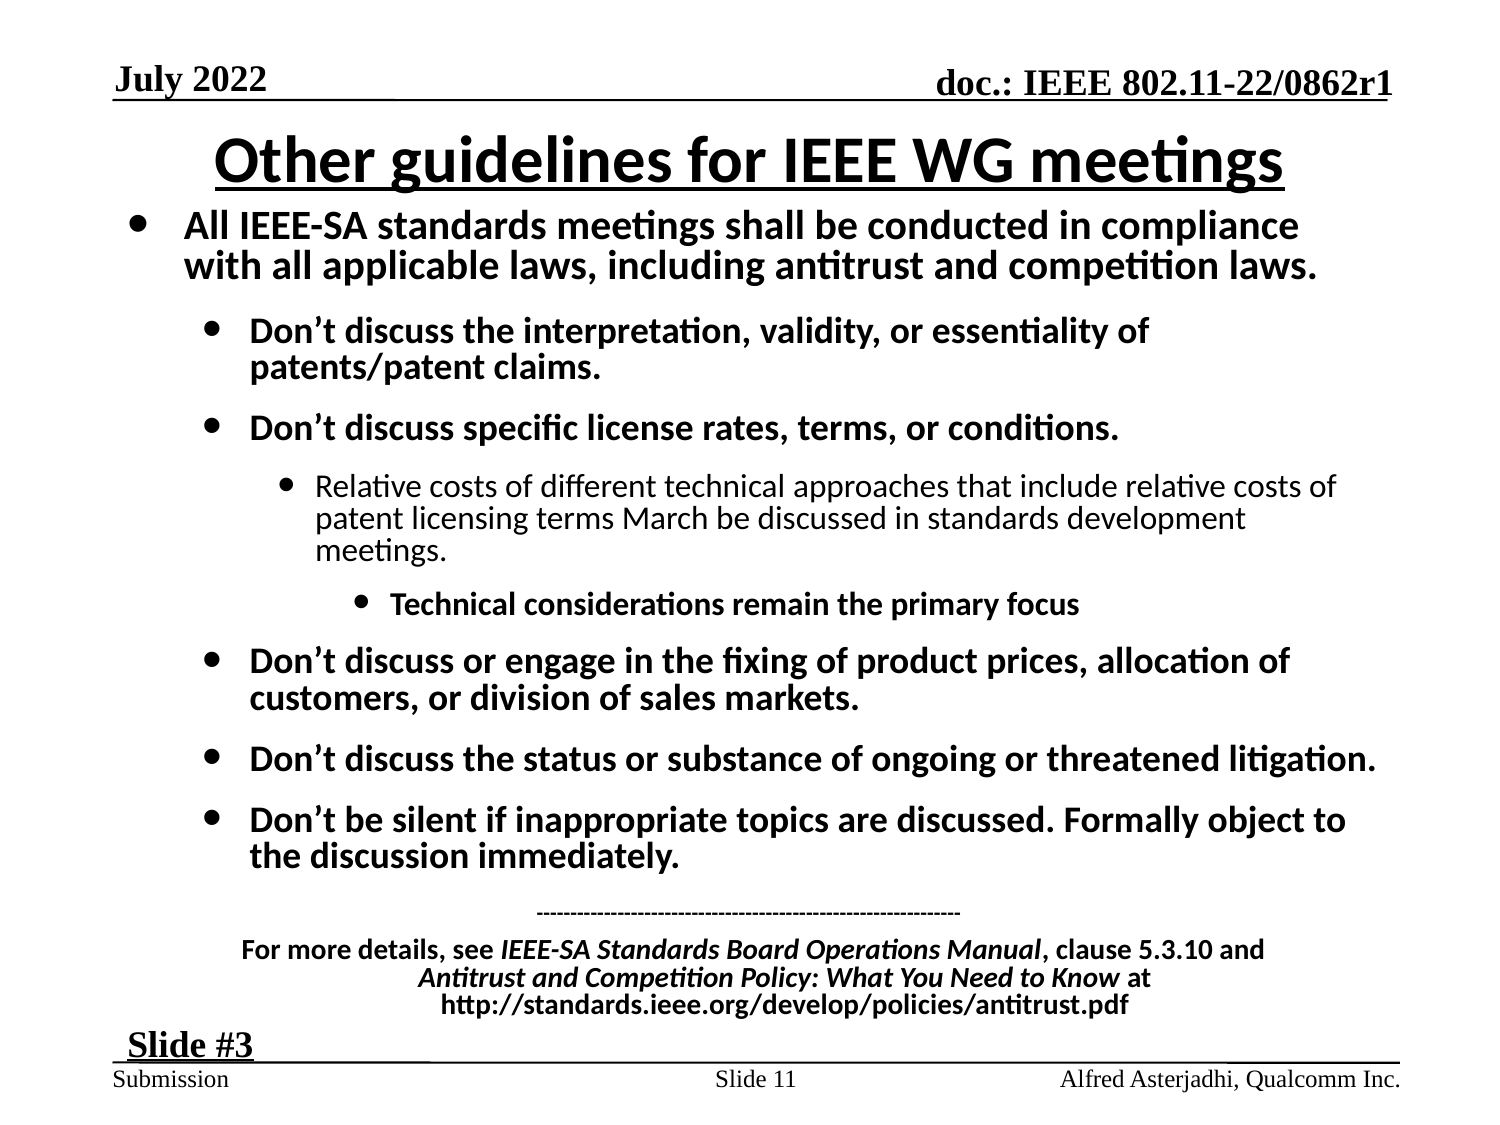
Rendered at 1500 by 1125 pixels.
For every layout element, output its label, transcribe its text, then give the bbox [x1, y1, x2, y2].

text_box Slide #3 [112, 1012, 269, 1073]
slide_number Slide 11 [712, 1061, 800, 1123]
title Other guidelines for IEEE WG meetings [112, 112, 1388, 199]
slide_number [114, 54, 493, 100]
list All IEEE-SA standards meetings shall be conducted in compliance with all applicable laws, including antitrust and competition laws. Don’t discuss the interpretation, validity, or essentiality of patents/patent claims. Don’t discuss specific license rates, terms, or conditions. Relative costs of different technical approaches that include relative costs of patent licensing terms March be discussed in standards development meetings. Technical considerations remain the primary focus Don’t discuss or engage in the fixing of product prices, allocation of customers, or division of sales markets. Don’t discuss the status or substance of ongoing or threatened litigation. Don’t be silent if inappropriate topics are discussed. Formally object to the discussion immediately. --------------------------------------------------------------- For more details, see IEEE-SA Standards Board Operations Manual, clause 5.3.10 and Antitrust and Competition Policy: What You Need to Know at http://standards.ieee.org/develop/policies/antitrust.pdf [112, 199, 1402, 1063]
footer Alfred Asterjadhi, Qualcomm Inc. [878, 1061, 1402, 1093]
